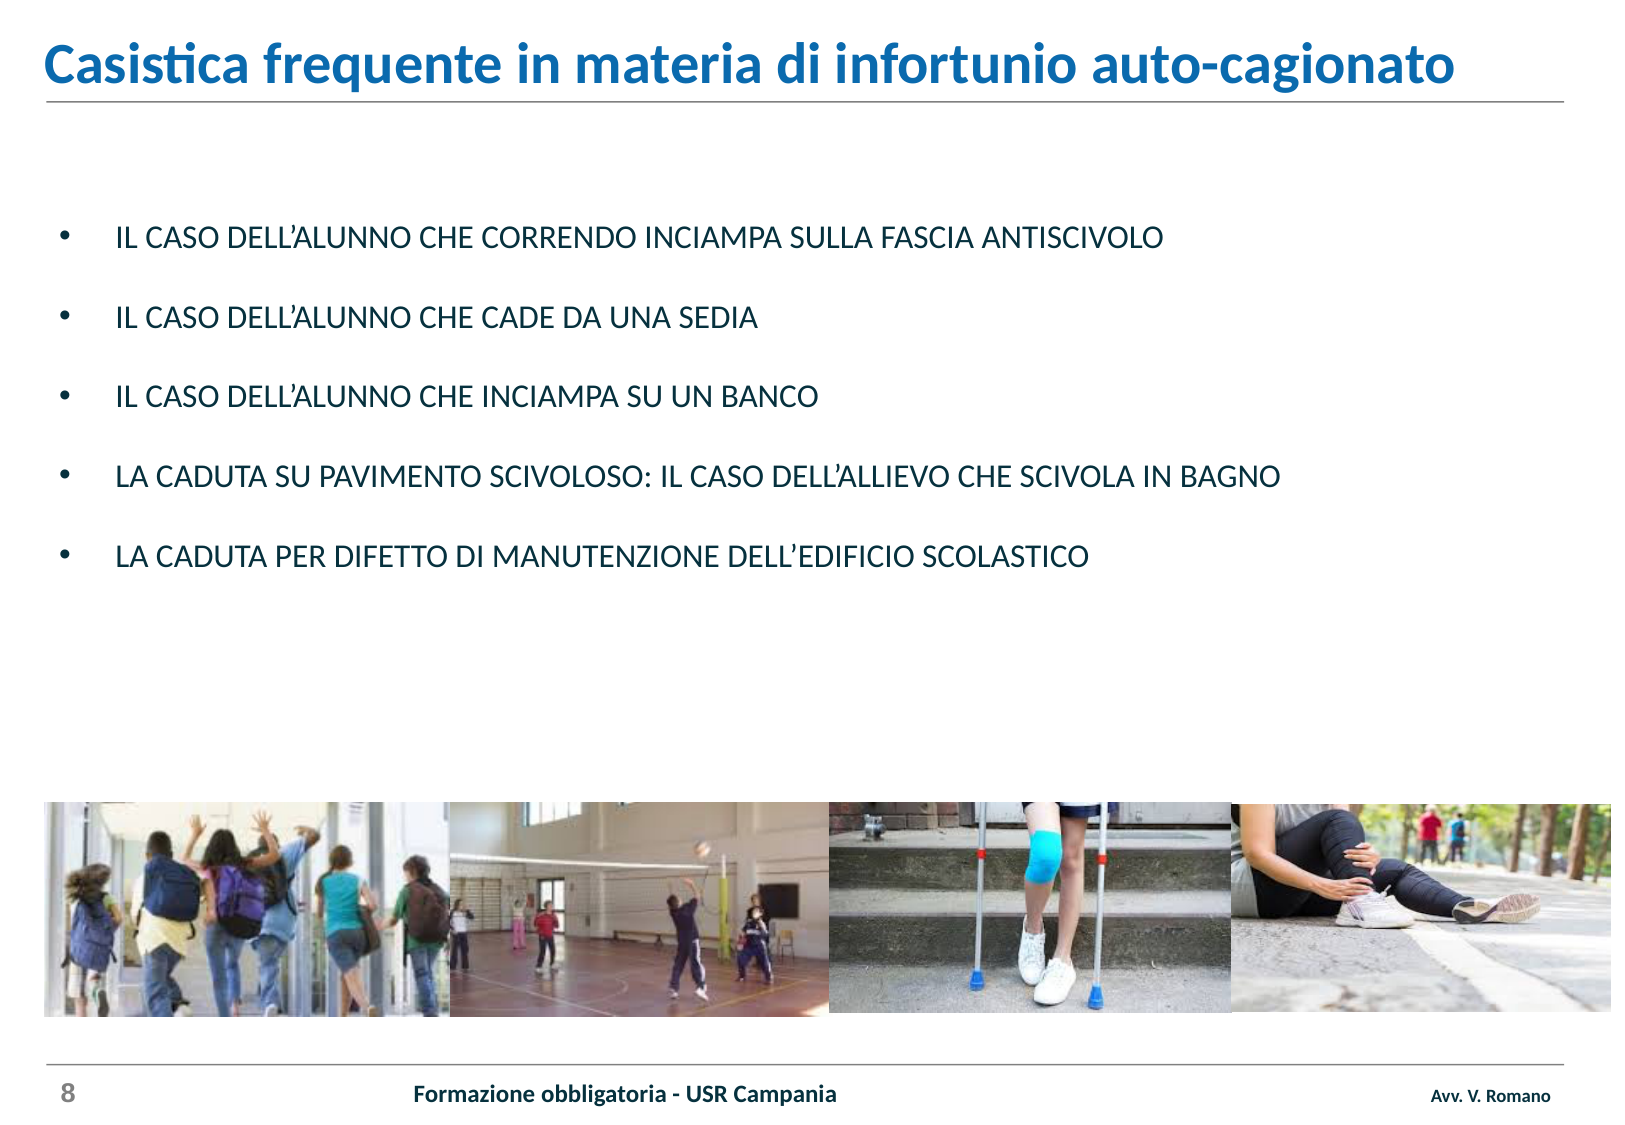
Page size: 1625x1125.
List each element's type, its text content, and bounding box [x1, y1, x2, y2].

text_box IL CASO DELL’ALUNNO CHE CORRENDO INCIAMPA SULLA FASCIA ANTISCIVOLO IL CASO DELL’ALUNNO CHE CADE DA UNA SEDIA IL CASO DELL’ALUNNO CHE INCIAMPA SU UN BANCO LA CADUTA SU PAVIMENTO SCIVOLOSO: IL CASO DELL’ALLIEVO CHE SCIVOLA IN BAGNO LA CADUTA PER DIFETTO DI MANUTENZIONE DELL’EDIFICIO SCOLASTICO [44, 127, 1561, 803]
picture [44, 802, 1611, 1017]
text_box Casistica frequente in materia di infortunio auto-cagionato [44, 24, 1561, 91]
